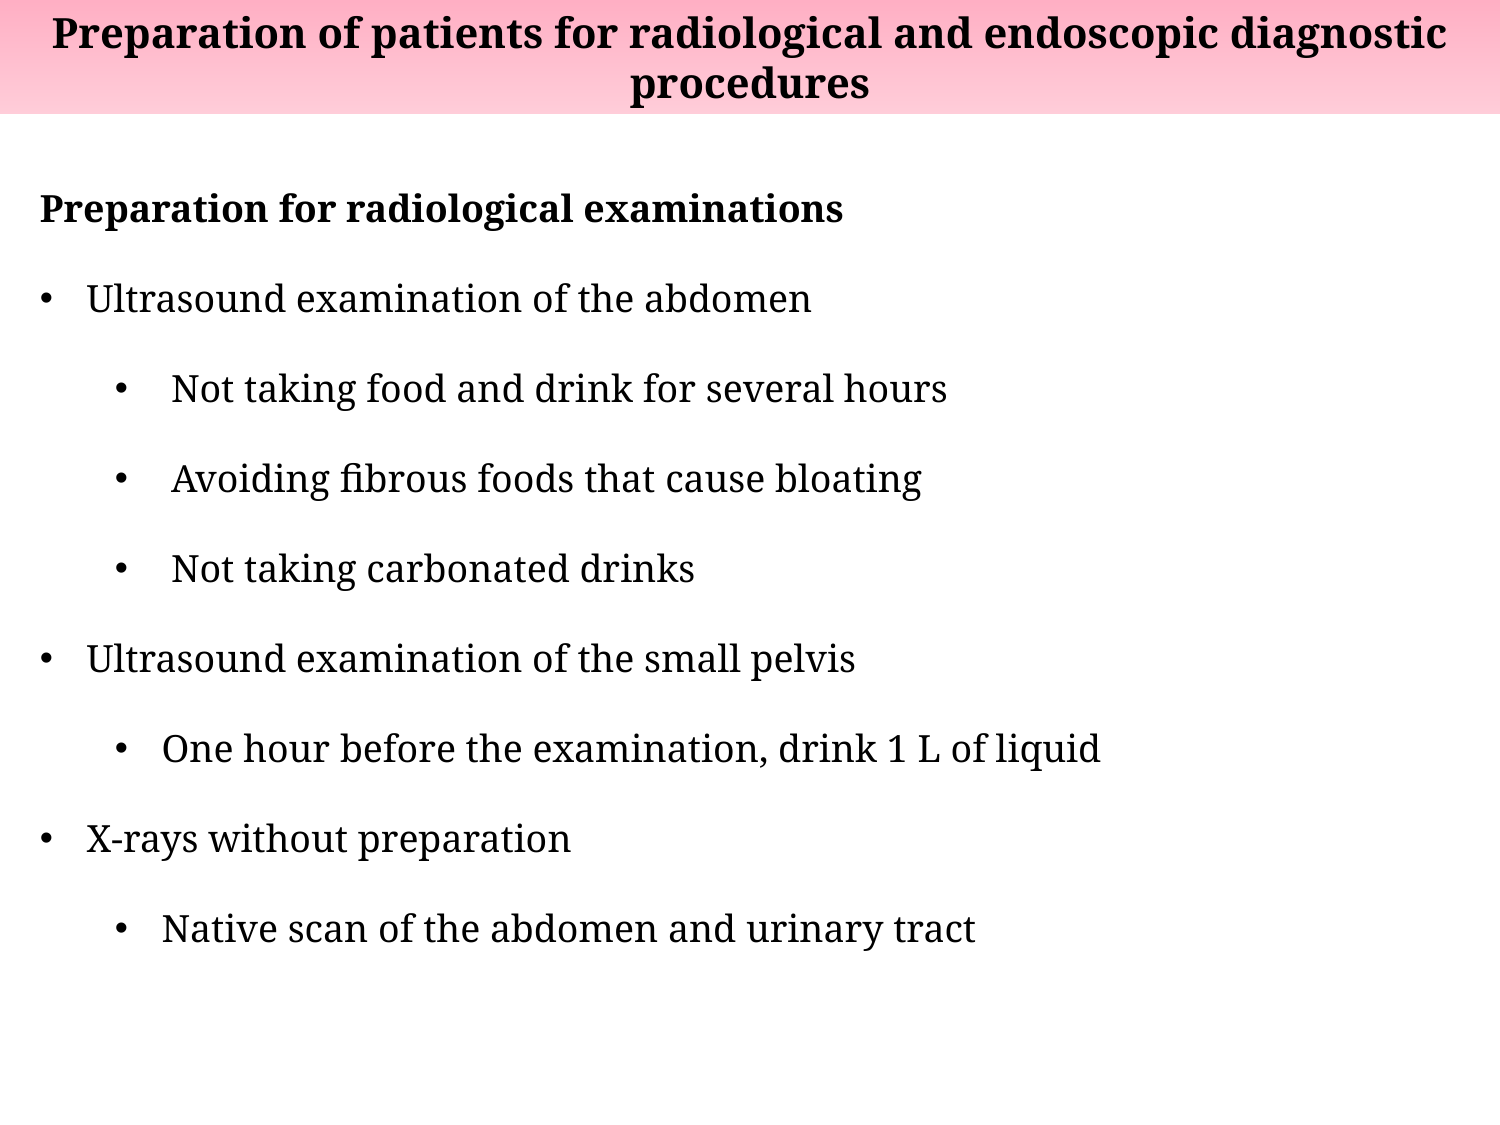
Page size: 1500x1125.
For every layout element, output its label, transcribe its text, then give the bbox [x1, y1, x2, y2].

text_box Preparation of patients for radiological and endoscopic diagnostic procedures [0, 0, 1500, 114]
text_box Preparation for radiological examinations Ultrasound examination of the abdomen Not taking food and drink for several hours Avoiding fibrous foods that cause bloating Not taking carbonated drinks Ultrasound examination of the small pelvis One hour before the examination, drink 1 L of liquid X-rays without preparation Native scan of the abdomen and urinary tract [24, 132, 1488, 958]
